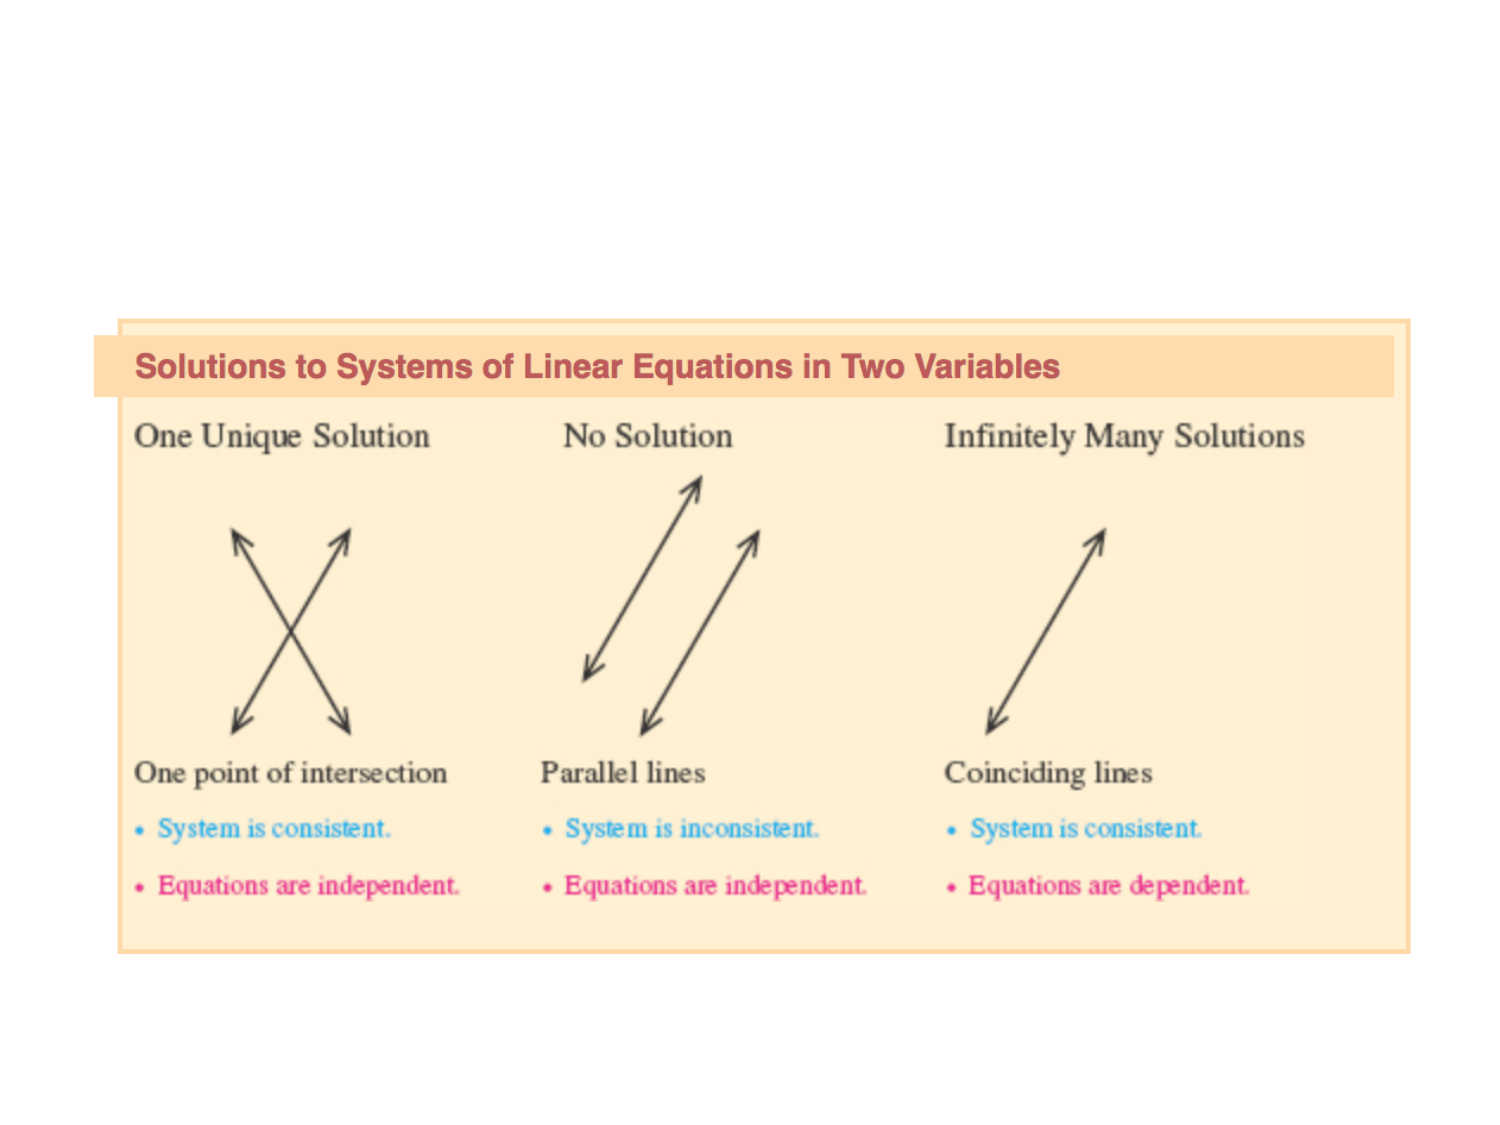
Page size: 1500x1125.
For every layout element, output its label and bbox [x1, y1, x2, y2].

list [74, 262, 1426, 1006]
